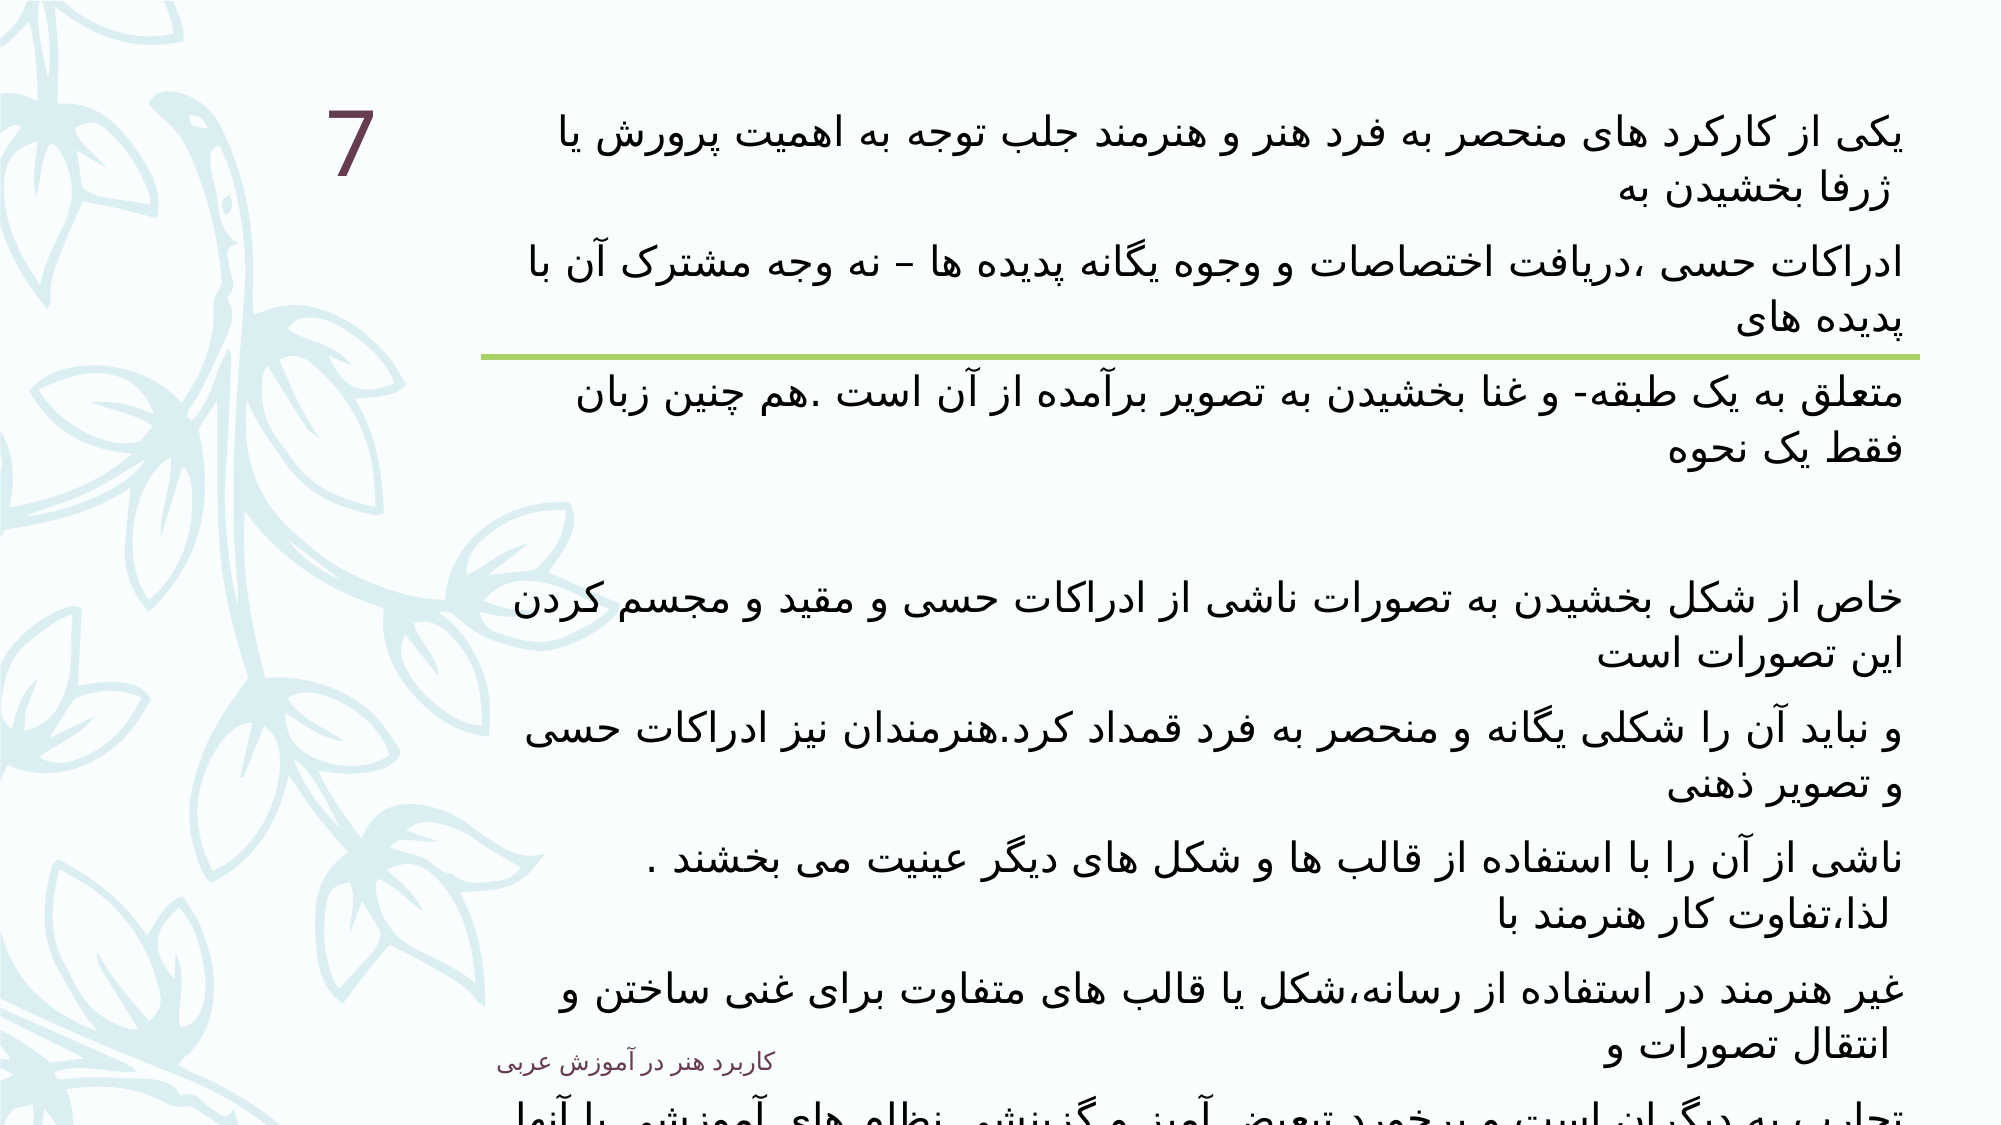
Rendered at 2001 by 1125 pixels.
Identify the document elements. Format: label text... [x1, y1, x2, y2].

list یکی از کارکرد های منحصر به فرد هنر و هنرمند جلب توجه به اهمیت پرورش یا ژرفا بخشیدن به ادراکات حسی ،دریافت اختصاصات و وجوه یگانه پدیده ها – نه وجه مشترک آن با پدیده های متعلق به یک طبقه- و غنا بخشیدن به تصویر برآمده از آن است .هم چنین زبان فقط یک نحوه خاص از شکل بخشیدن به تصورات ناشی از ادراکات حسی و مقید و مجسم کردن این تصورات است و نباید آن را شکلی یگانه و منحصر به فرد قمداد کرد.هنرمندان نیز ادراکات حسی و تصویر ذهنی ناشی از آن را با استفاده از قالب ها و شکل های دیگر عینیت می بخشند . لذا،تفاوت کار هنرمند با غیر هنرمند در استفاده از رسانه،شکل یا قالب های متفاوت برای غنی ساختن و انتقال تصورات و تجارب به دیگران است و برخورد تبعیض آمیز و گزینشی نظام های آموزشی با آنها را به غایت بی معنی جلوه می دهد. [481, 91, 1920, 999]
slide_number 7 [84, 118, 394, 218]
footer کاربرد هنر در آموزش عربی [481, 1032, 1411, 1093]
